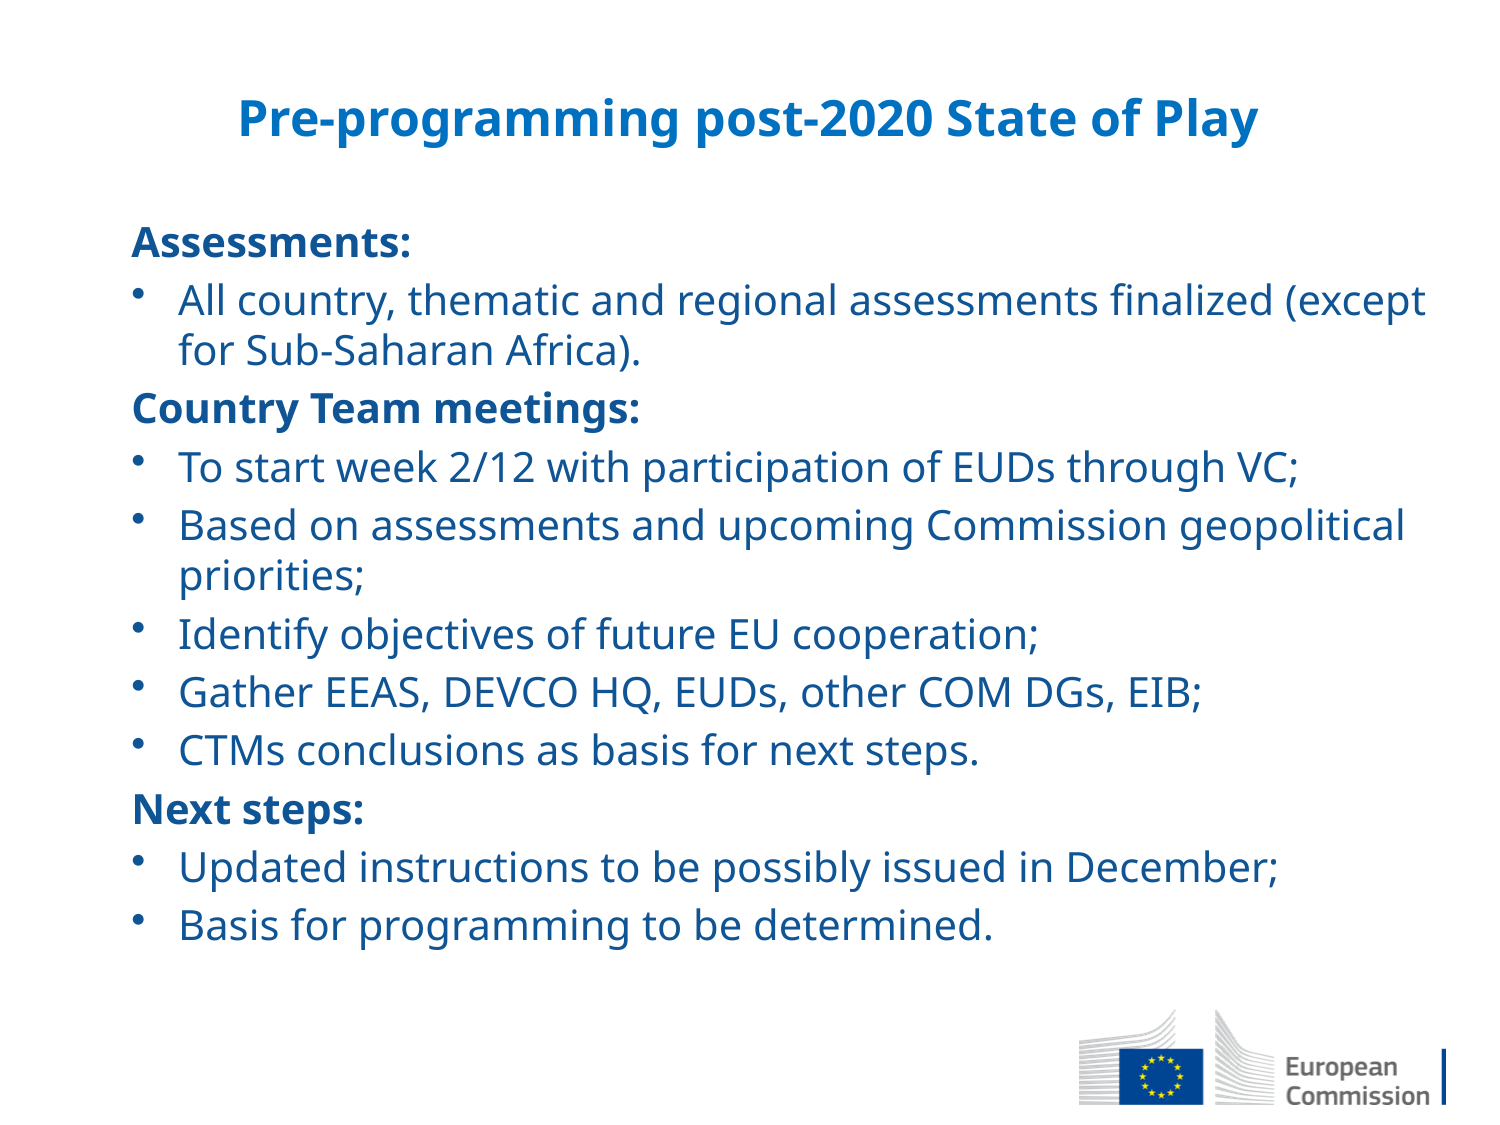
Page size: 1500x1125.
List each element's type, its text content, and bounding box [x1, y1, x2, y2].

picture [1078, 1008, 1447, 1106]
title Pre-programming post-2020 State of Play [73, 14, 1424, 207]
list Assessments: All country, thematic and regional assessments finalized (except for Sub-Saharan Africa). Country Team meetings: To start week 2/12 with participation of EUDs through VC; Based on assessments and upcoming Commission geopolitical priorities; Identify objectives of future EU cooperation; Gather EEAS, DEVCO HQ, EUDs, other COM DGs, EIB; CTMs conclusions as basis for next steps. Next steps: Updated instructions to be possibly issued in December; Basis for programming to be determined. [41, 207, 1448, 805]
